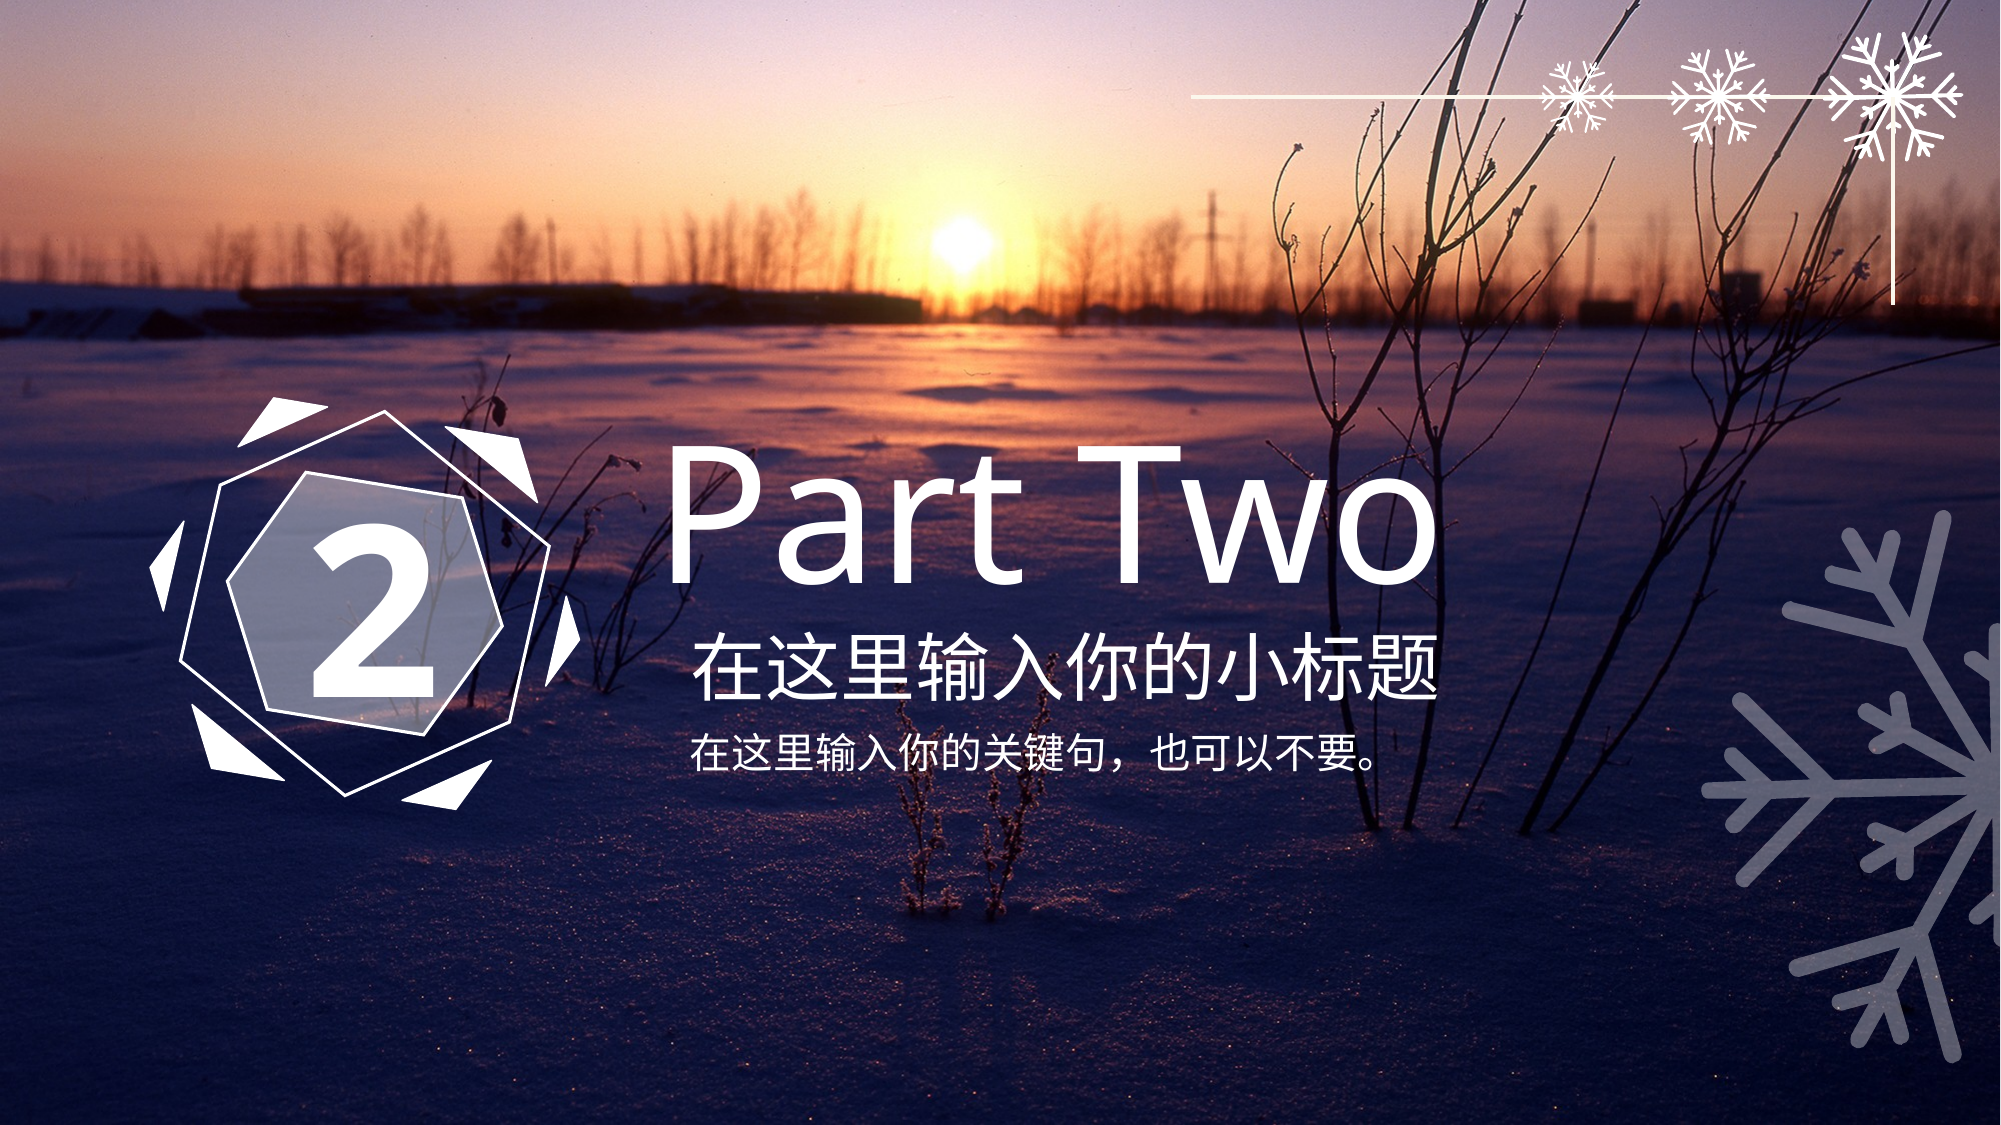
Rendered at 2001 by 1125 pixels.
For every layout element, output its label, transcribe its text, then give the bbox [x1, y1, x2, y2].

picture [0, 0, 2001, 1125]
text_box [1191, 28, 1962, 305]
text_box [1701, 510, 2000, 1064]
text_box 在这里输入你的关键句，也可以不要。 [675, 719, 1415, 785]
text_box 在这里输入你的小标题 [675, 613, 1456, 719]
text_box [146, 415, 583, 792]
text_box Part Two [640, 384, 1461, 630]
